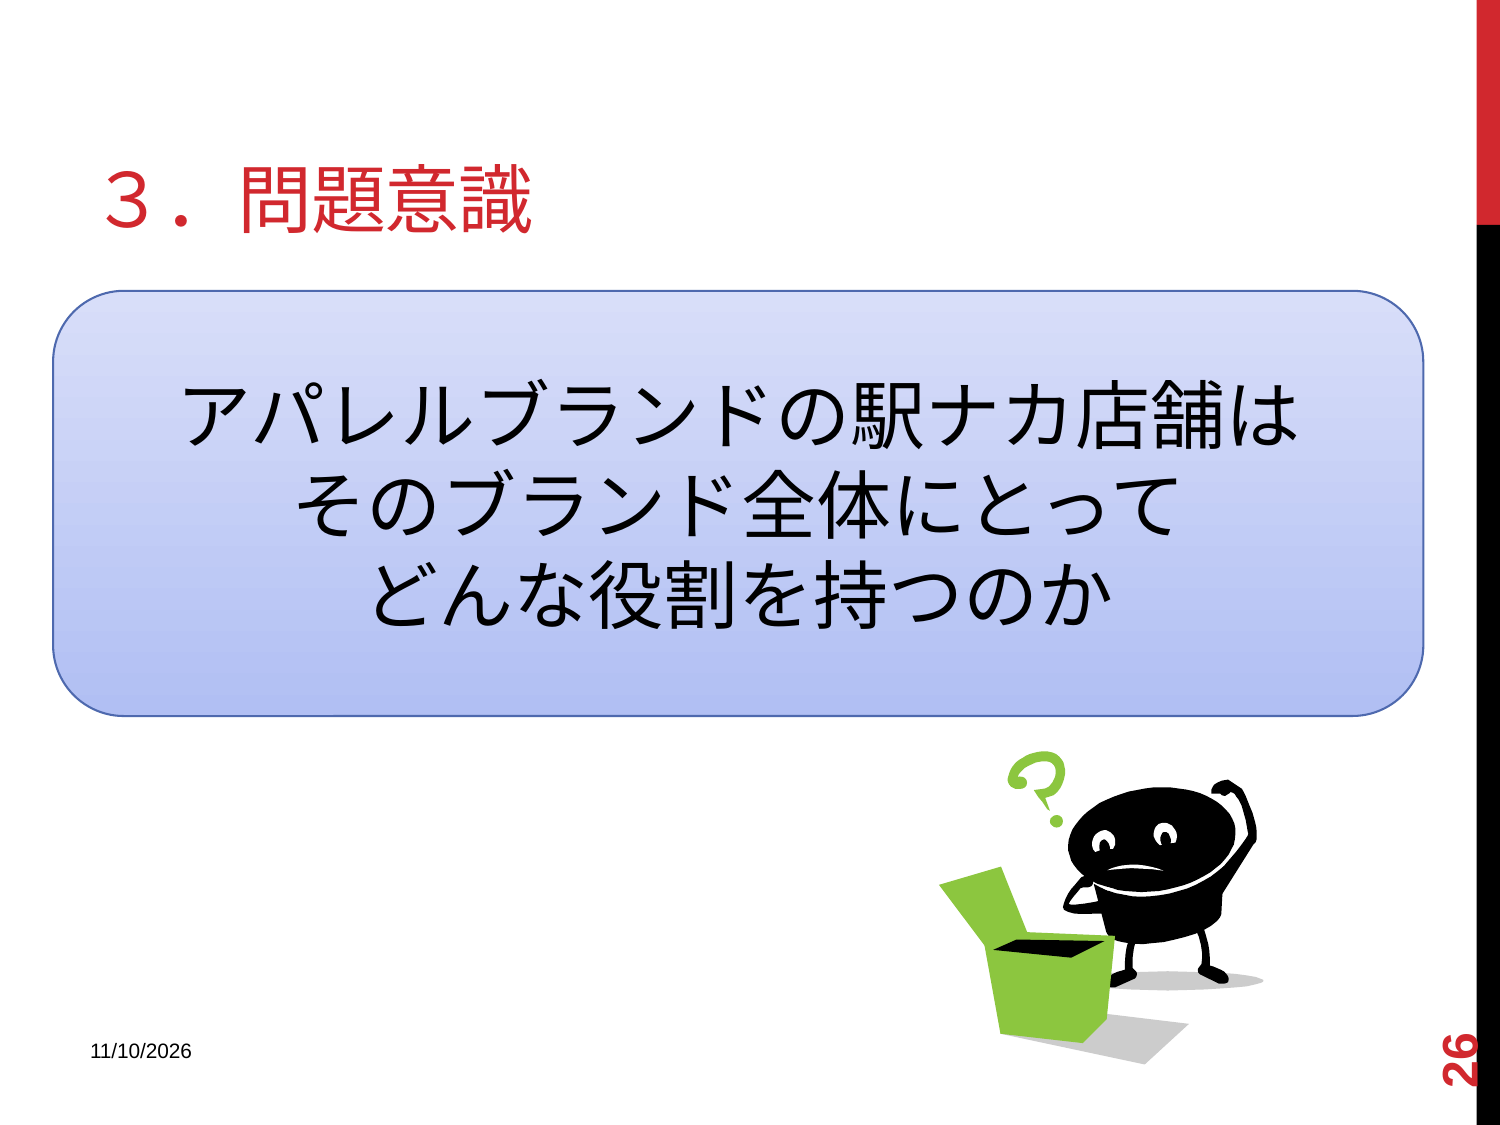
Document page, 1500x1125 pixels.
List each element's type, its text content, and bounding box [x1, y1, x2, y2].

title ３．問題意識 [75, 25, 1025, 250]
slide_number 26 [1427, 887, 1488, 1104]
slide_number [75, 1012, 638, 1063]
picture [938, 750, 1264, 1065]
text_box アパレルブランドの駅ナカ店舗は そのブランド全体にとって どんな役割を持つのか [52, 289, 1425, 718]
